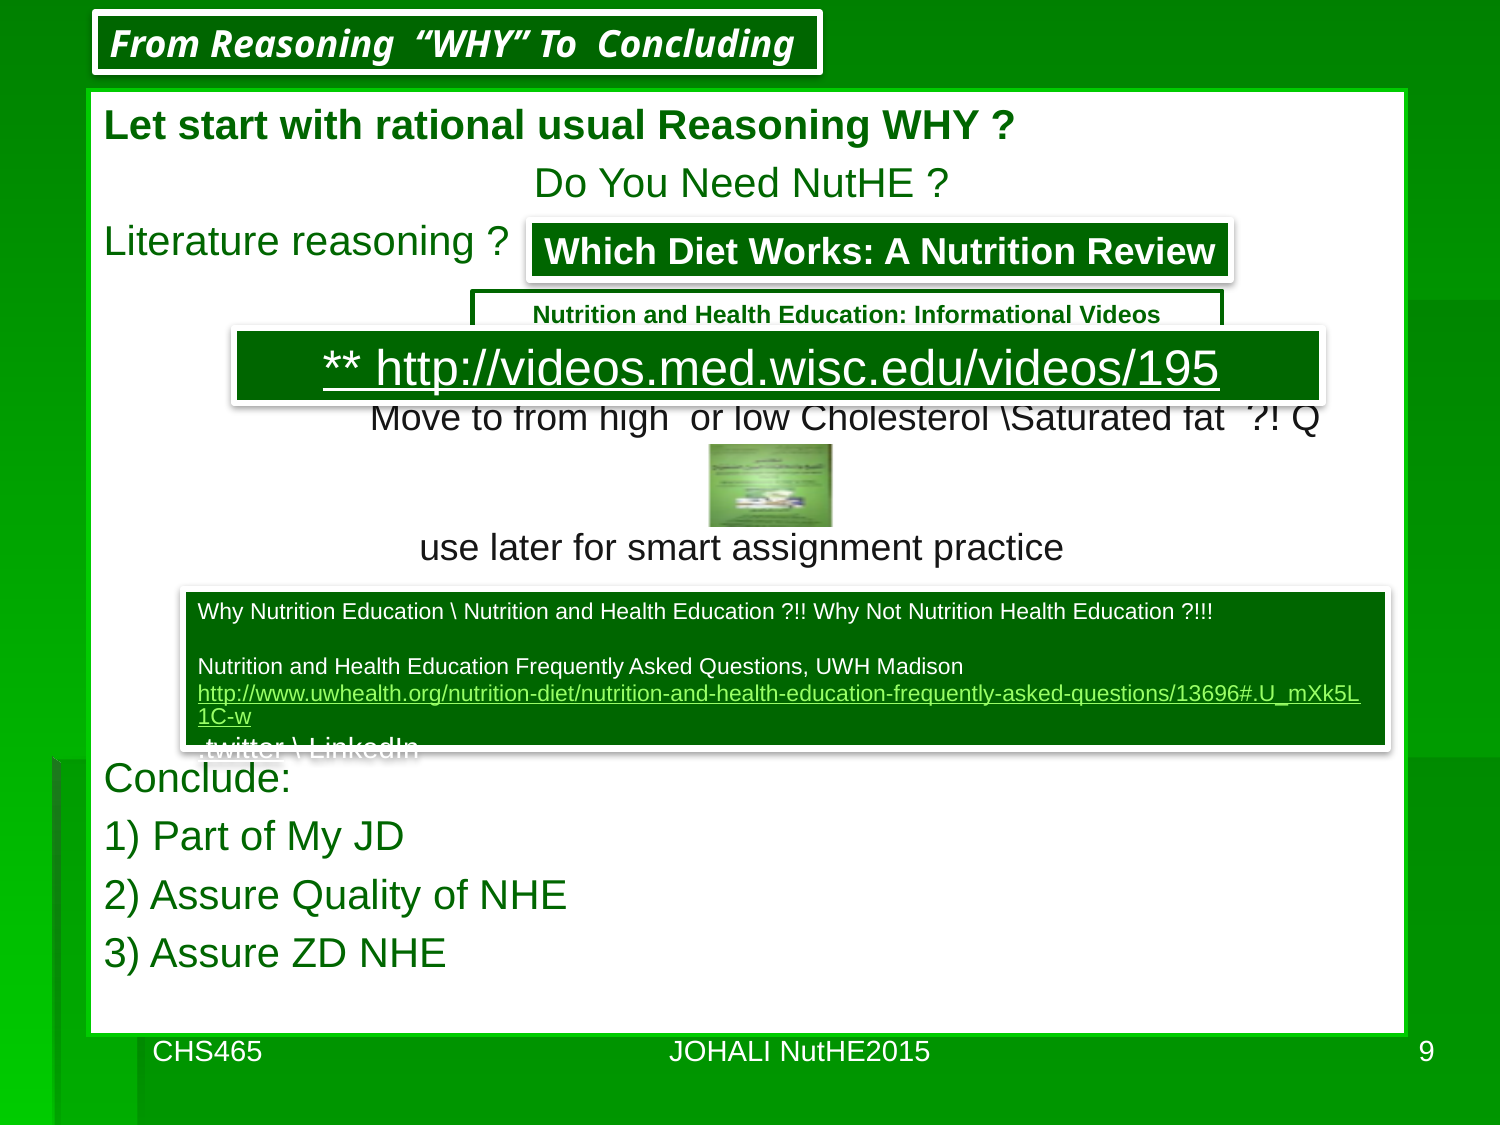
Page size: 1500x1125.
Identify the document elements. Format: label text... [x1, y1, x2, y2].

slide_number 9 [1137, 1024, 1451, 1103]
picture [608, 444, 940, 528]
text_box From Reasoning “WHY” To Concluding [92, 9, 823, 75]
text_box ** http://videos.med.wisc.edu/videos/195 [231, 325, 1326, 406]
slide_number CHS465 [137, 1037, 450, 1103]
list Let start with rational usual Reasoning WHY ? Do You Need NutHE ? Literature reasoning ? Move to from high or low Cholesterol \Saturated fat ?! Q use later for smart assignment practice Conclude: 1) Part of My JD 2) Assure Quality of NHE 3) Assure ZD NHE [86, 88, 1408, 1037]
text_box Why Nutrition Education \ Nutrition and Health Education ?!! Why Not Nutrition Health Education ?!!! Nutrition and Health Education Frequently Asked Questions, UWH Madison http://www.uwhealth.org/nutrition-diet/nutrition-and-health-education-frequently-asked-questions/13696#.U_mXk5L1C-w.twitter \ LinkedIn [180, 586, 1391, 752]
footer JOHALI NutHE2015 [562, 1037, 1038, 1103]
text_box Which Diet Works: A Nutrition Review [526, 217, 1234, 283]
text_box Nutrition and Health Education: Informational Videos [470, 289, 1224, 323]
